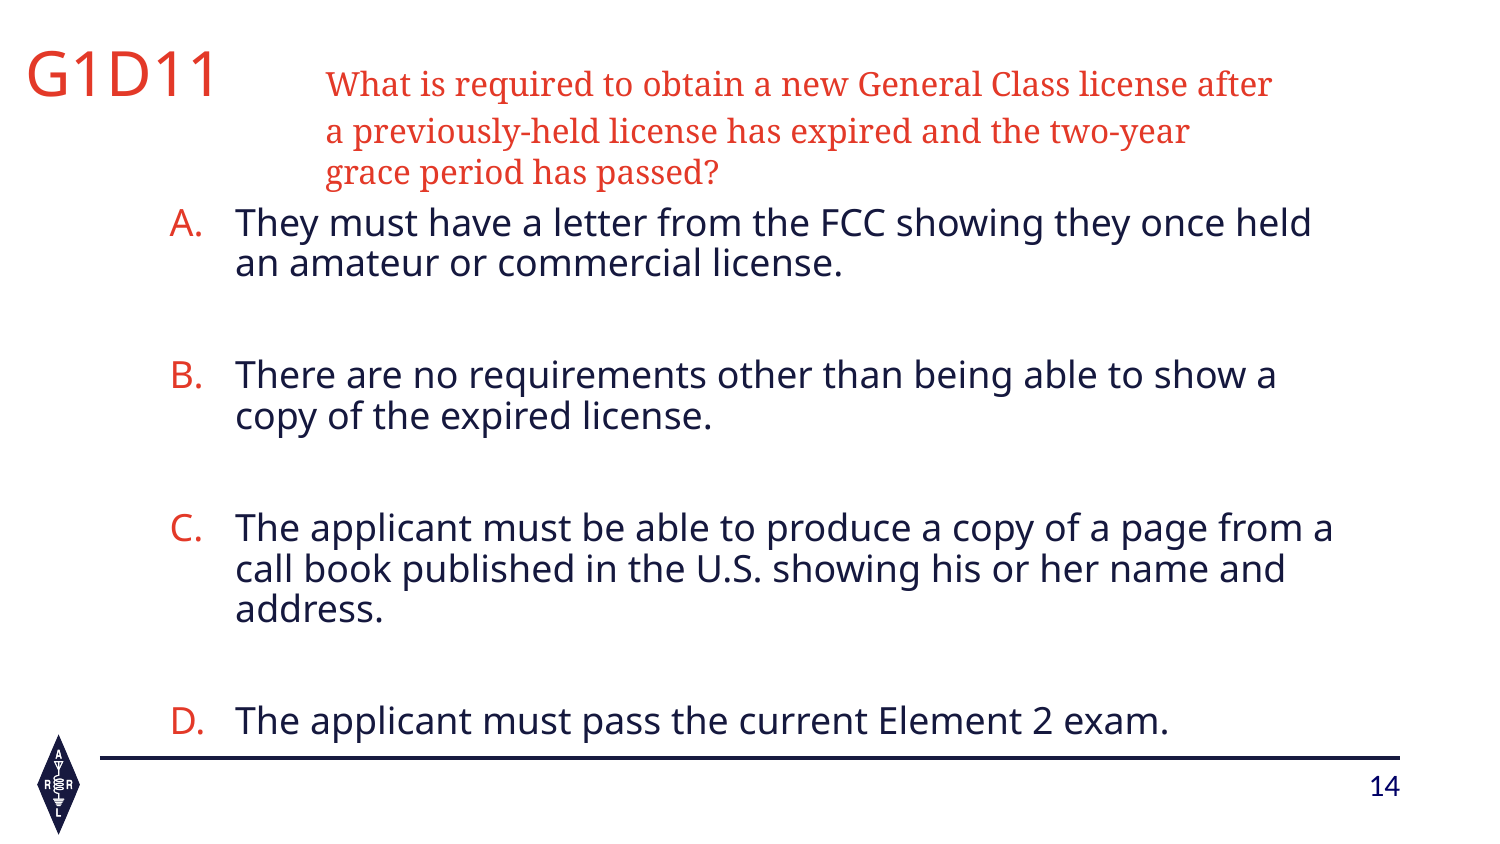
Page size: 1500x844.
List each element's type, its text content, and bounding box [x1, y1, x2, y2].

picture [37, 734, 80, 835]
list They must have a letter from the FCC showing they once held an amateur or commercial license. There are no requirements other than being able to show a copy of the expired license. The applicant must be able to produce a copy of a page from a call book published in the U.S. showing his or her name and address. The applicant must pass the current Element 2 exam. [169, 198, 1342, 780]
slide_number 14 [1302, 761, 1400, 807]
title G1D11 What is required to obtain a new General Class license after a previously-held license has expired and the two-year grace period has passed? [25, 28, 1486, 216]
